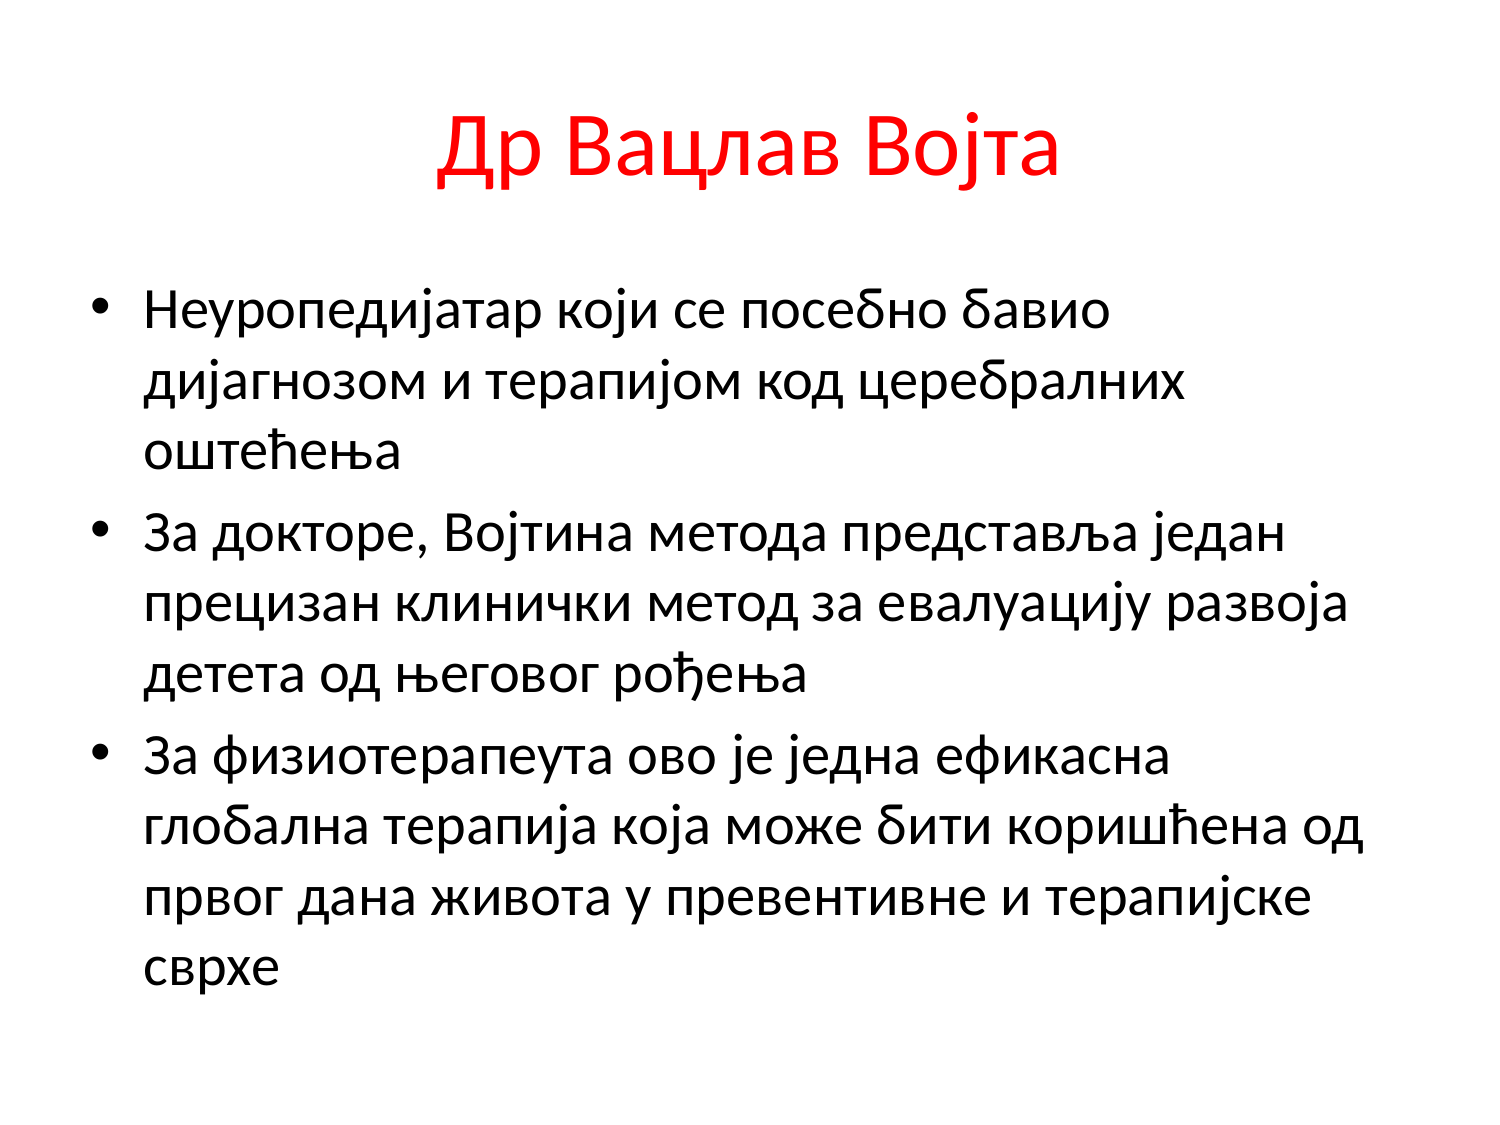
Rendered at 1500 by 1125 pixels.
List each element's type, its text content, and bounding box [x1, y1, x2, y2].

title Др Вацлав Војта [75, 45, 1425, 233]
list Неуропедијатар који се посебно бавио дијагнозом и терапијом код церебралних оштећења За докторе, Војтина метода представља један прецизан клинички метод за евалуацију развоја детета од његовог рођења За физиотерапеута ово је једна ефикасна глобална терапија која може бити коришћена од првог дана живота у превентивне и терапијске сврхе [75, 262, 1425, 1005]
